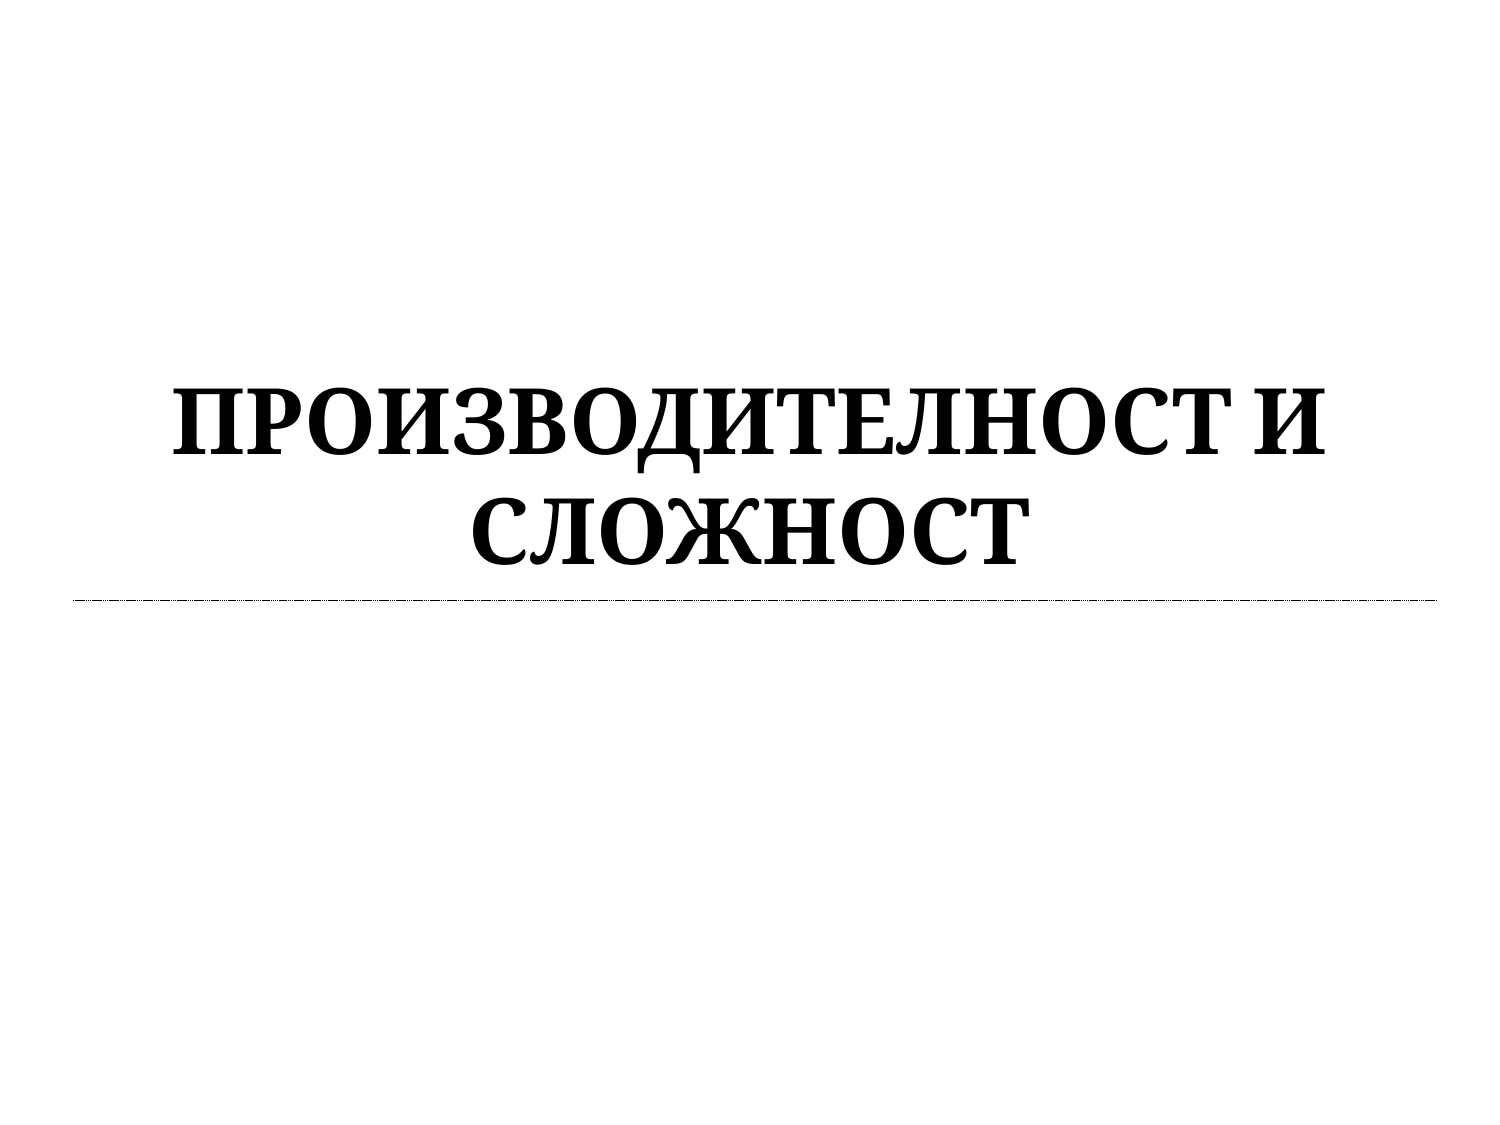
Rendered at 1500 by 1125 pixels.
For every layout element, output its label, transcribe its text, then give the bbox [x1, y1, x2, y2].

title Производителност и сложност [0, 346, 1500, 594]
